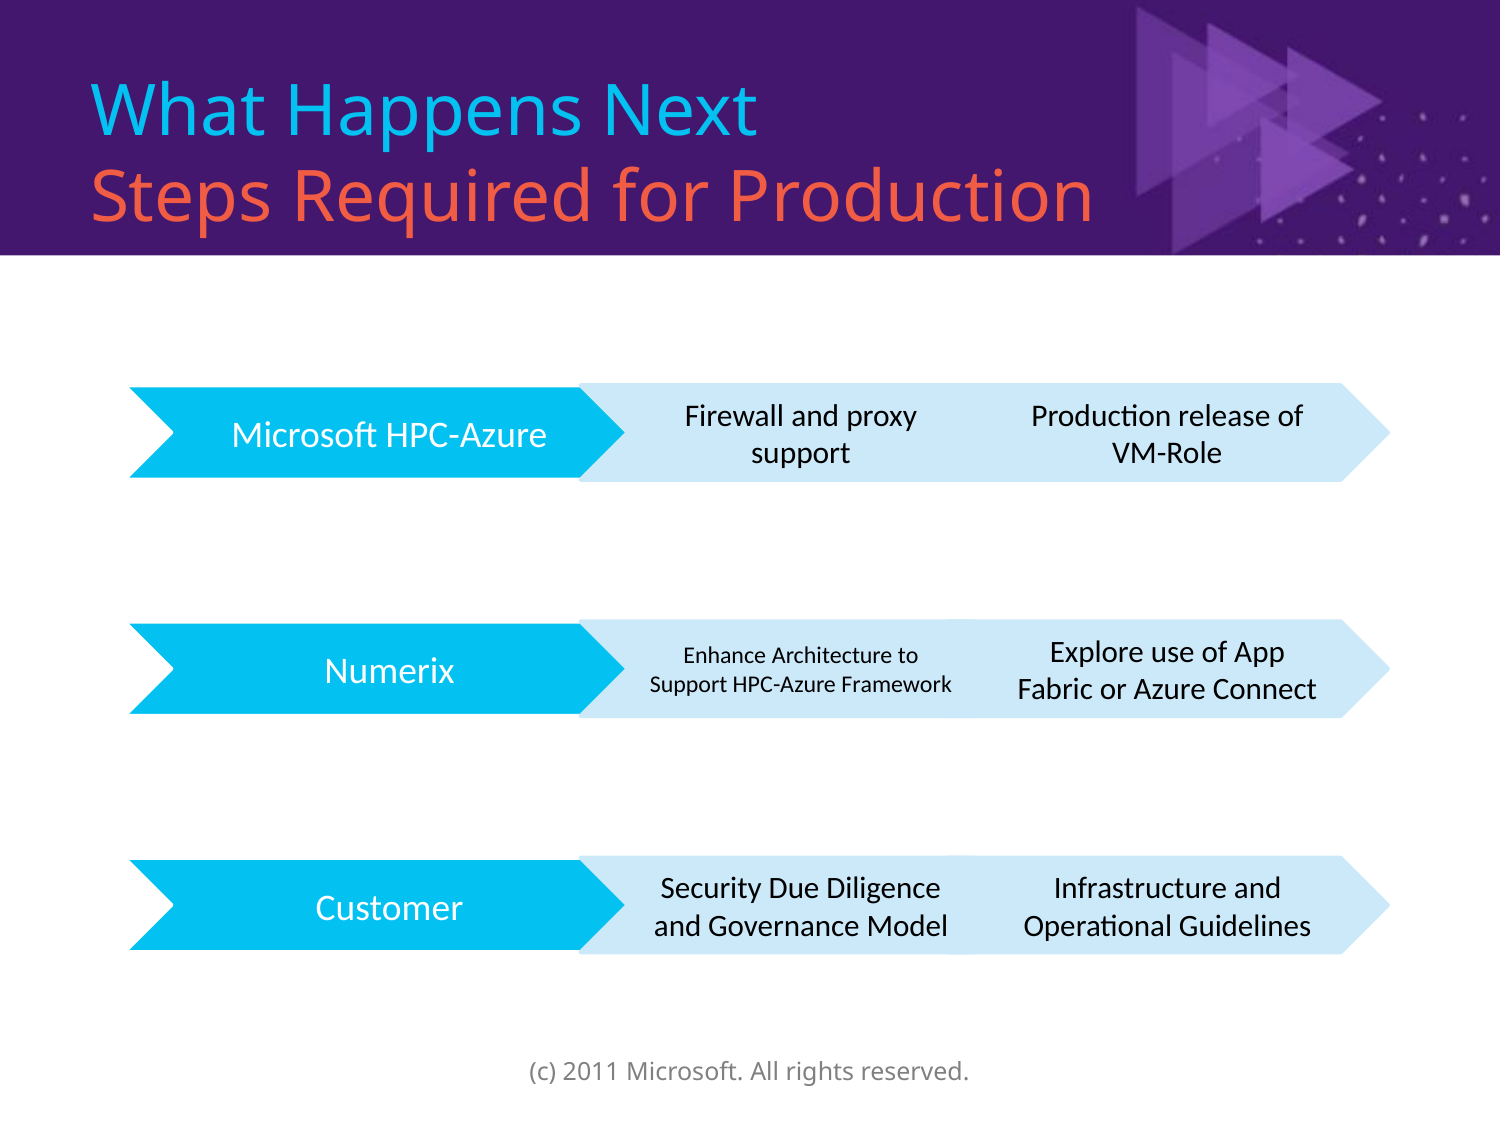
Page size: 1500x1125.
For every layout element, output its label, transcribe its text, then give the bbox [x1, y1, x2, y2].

title What Happens Next Steps Required for Production [75, 56, 1425, 244]
footer (c) 2011 Microsoft. All rights reserved. [512, 1042, 988, 1103]
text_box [123, 314, 1389, 1024]
picture [0, 0, 1500, 255]
